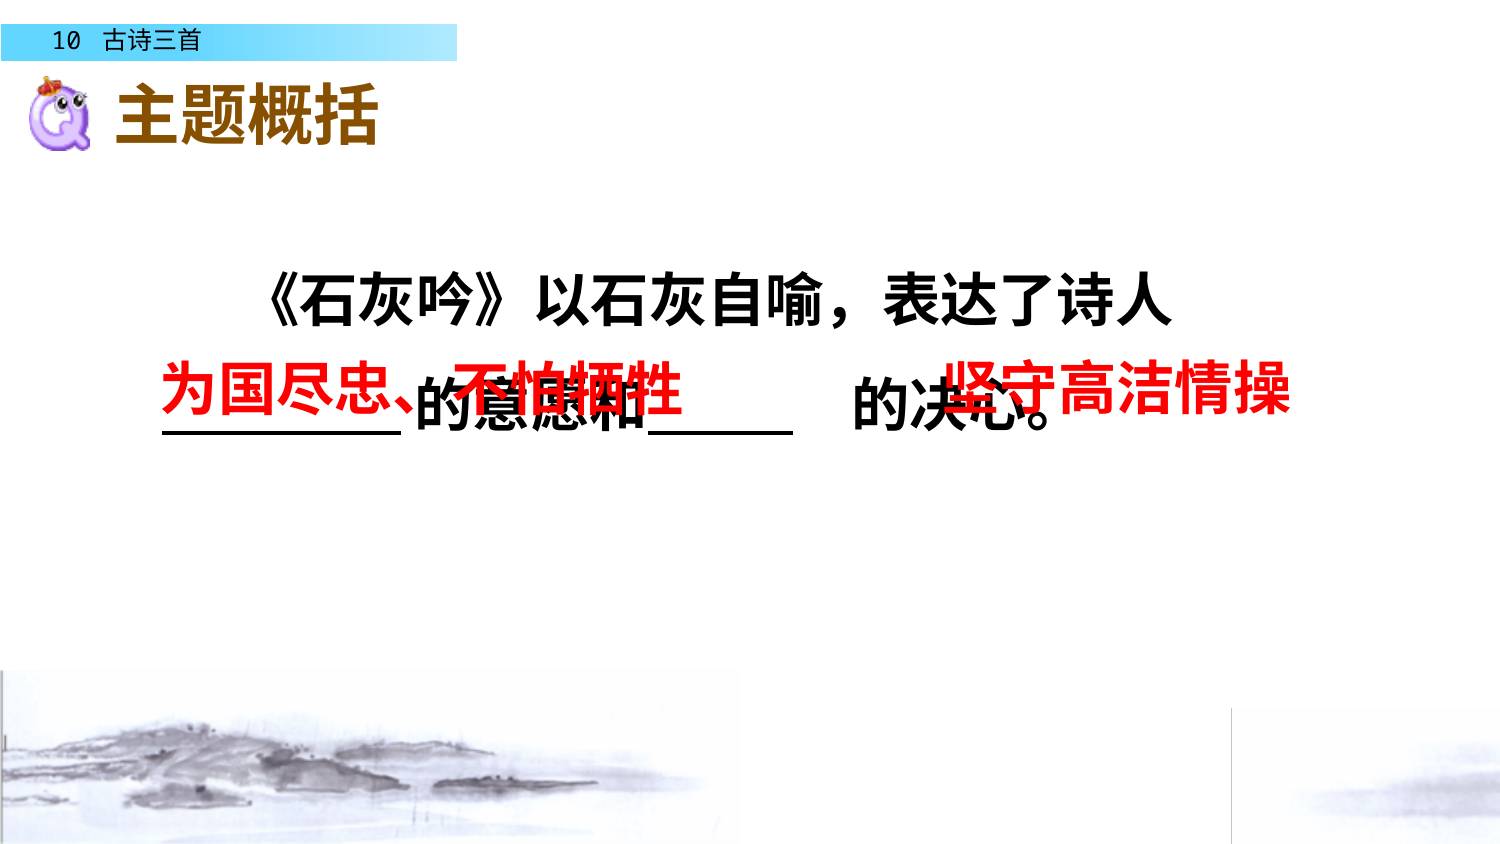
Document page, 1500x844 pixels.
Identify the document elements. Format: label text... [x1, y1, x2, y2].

picture [1230, 708, 1500, 844]
picture [29, 75, 90, 152]
text_box 为国尽忠、不怕牺牲 [145, 344, 706, 430]
text_box 坚守高洁情操 [927, 343, 1376, 429]
text_box 《石灰吟》以石灰自喻，表达了诗人 的意愿和 ，的决心。 [147, 220, 1307, 446]
text_box 主题概括 [102, 67, 437, 159]
picture [0, 670, 739, 844]
